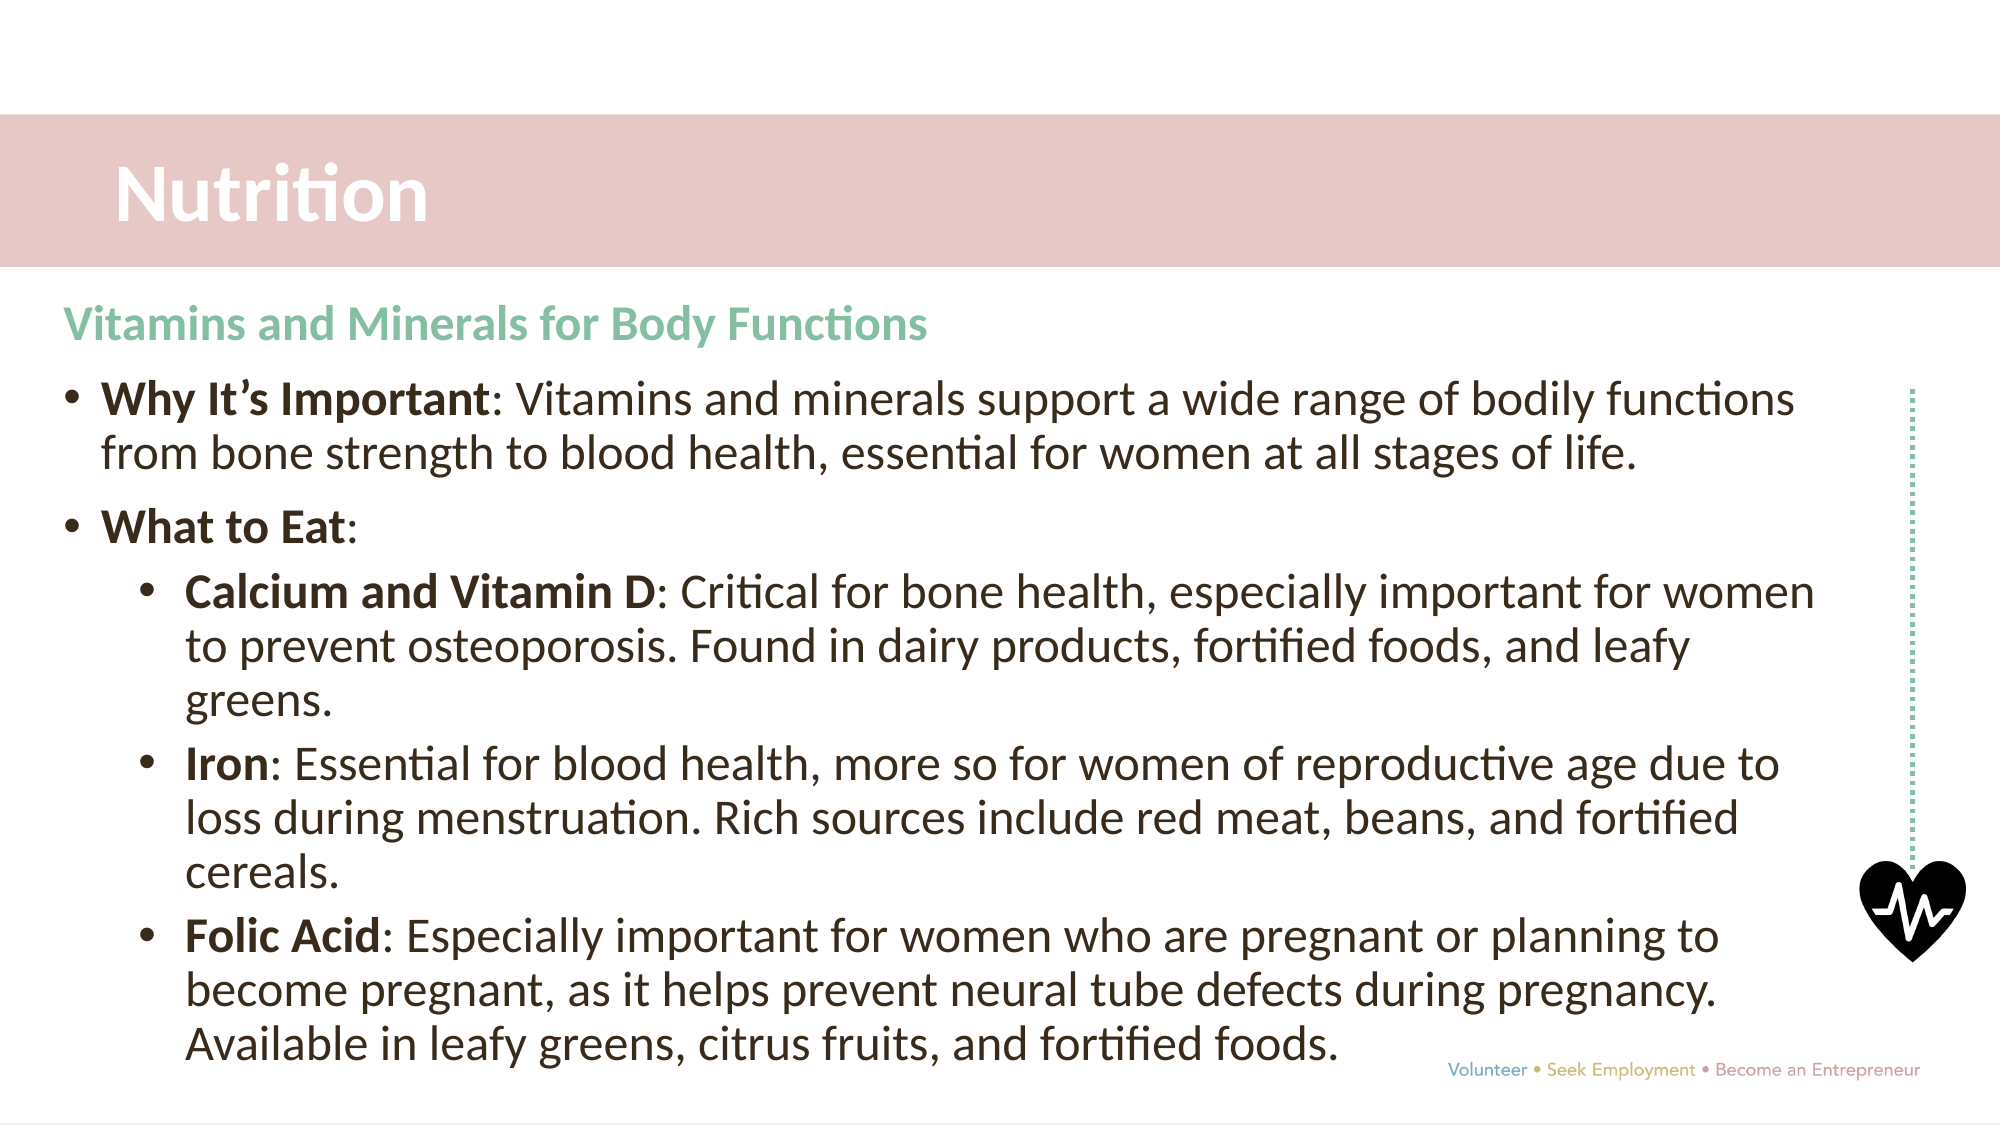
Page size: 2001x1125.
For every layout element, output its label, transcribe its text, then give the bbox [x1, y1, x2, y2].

text_box Vitamins and Minerals for Body Functions Why It’s Important: Vitamins and minerals support a wide range of bodily functions from bone strength to blood health, essential for women at all stages of life. What to Eat: Calcium and Vitamin D: Critical for bone health, especially important for women to prevent osteoporosis. Found in dairy products, fortified foods, and leafy greens. Iron: Essential for blood health, more so for women of reproductive age due to loss during menstruation. Rich sources include red meat, beans, and fortified cereals. Folic Acid: Especially important for women who are pregnant or planning to become pregnant, as it helps prevent neural tube defects during pregnancy. Available in leafy greens, citrus fruits, and fortified foods. [48, 289, 1863, 914]
picture [1418, 1046, 1971, 1103]
text_box [0, 113, 2000, 268]
picture [1837, 836, 1988, 987]
text_box Nutrition [99, 147, 1312, 289]
